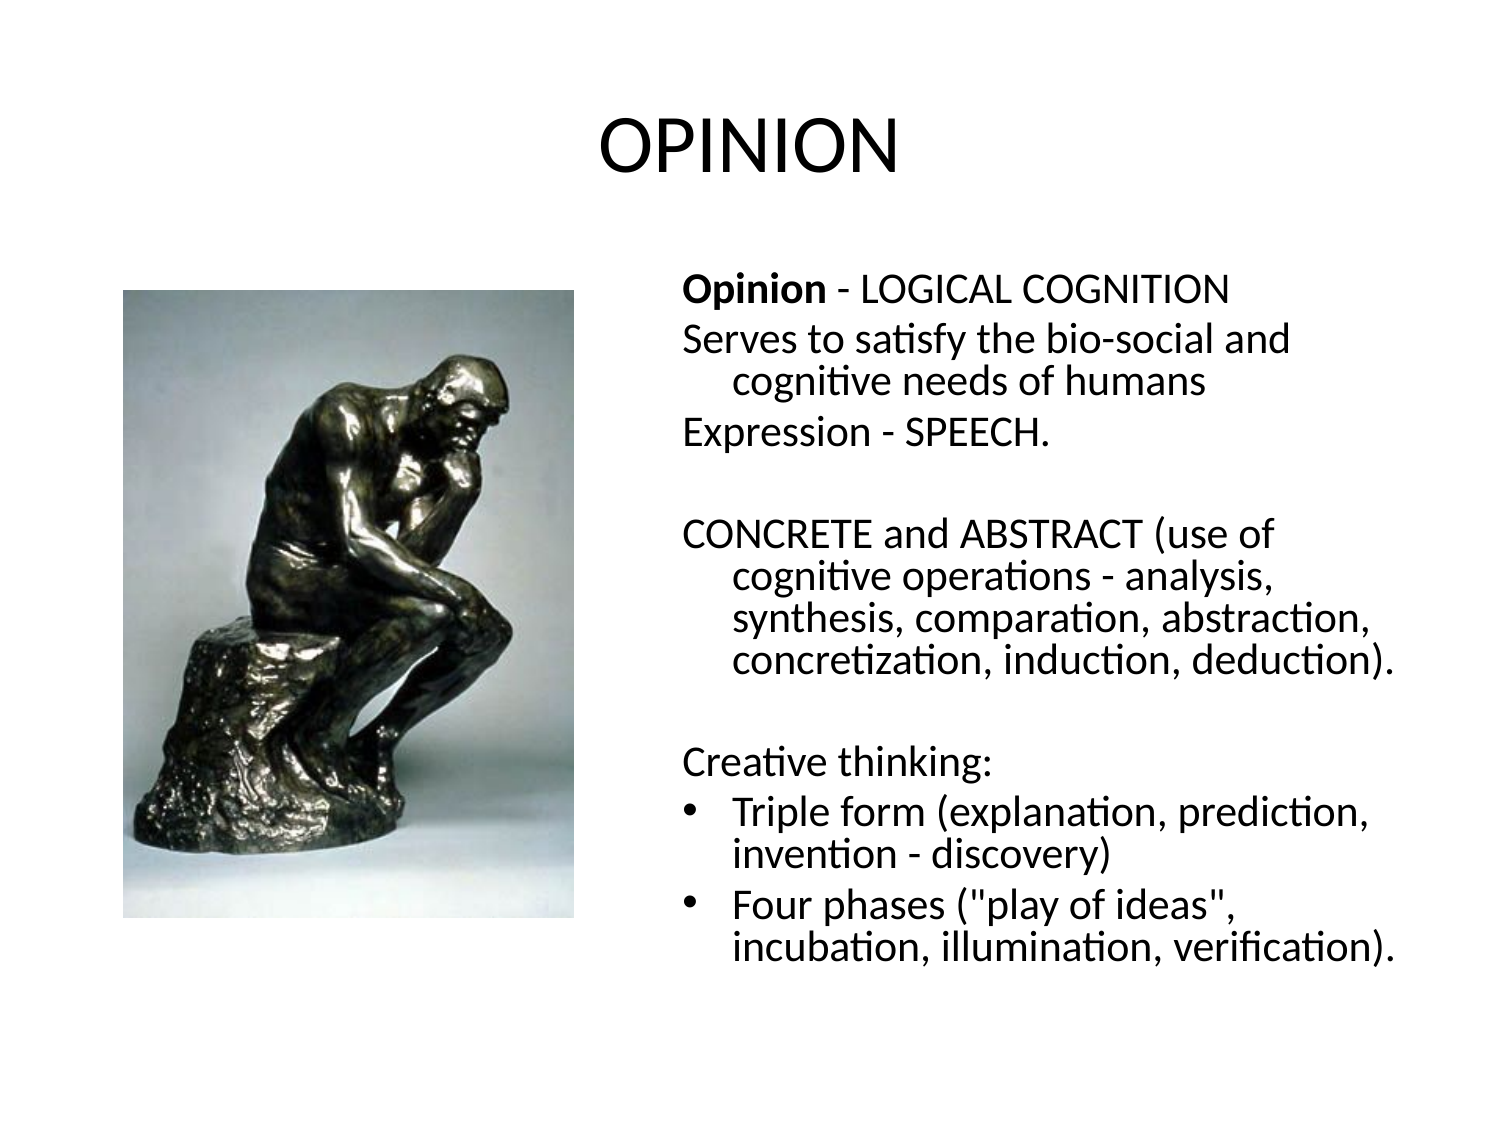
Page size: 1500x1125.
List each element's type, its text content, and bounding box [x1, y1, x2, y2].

title OPINION [75, 45, 1425, 233]
picture [123, 290, 575, 918]
list Opinion - LOGICAL COGNITION Serves to satisfy the bio-social and cognitive needs of humans Expression - SPEECH. CONCRETE and ABSTRACT (use of cognitive operations - analysis, synthesis, comparation, abstraction, concretization, induction, deduction). Creative thinking: Triple form (explanation, prediction, invention - discovery) Four phases ("play of ideas", incubation, illumination, verification). [667, 261, 1424, 1000]
